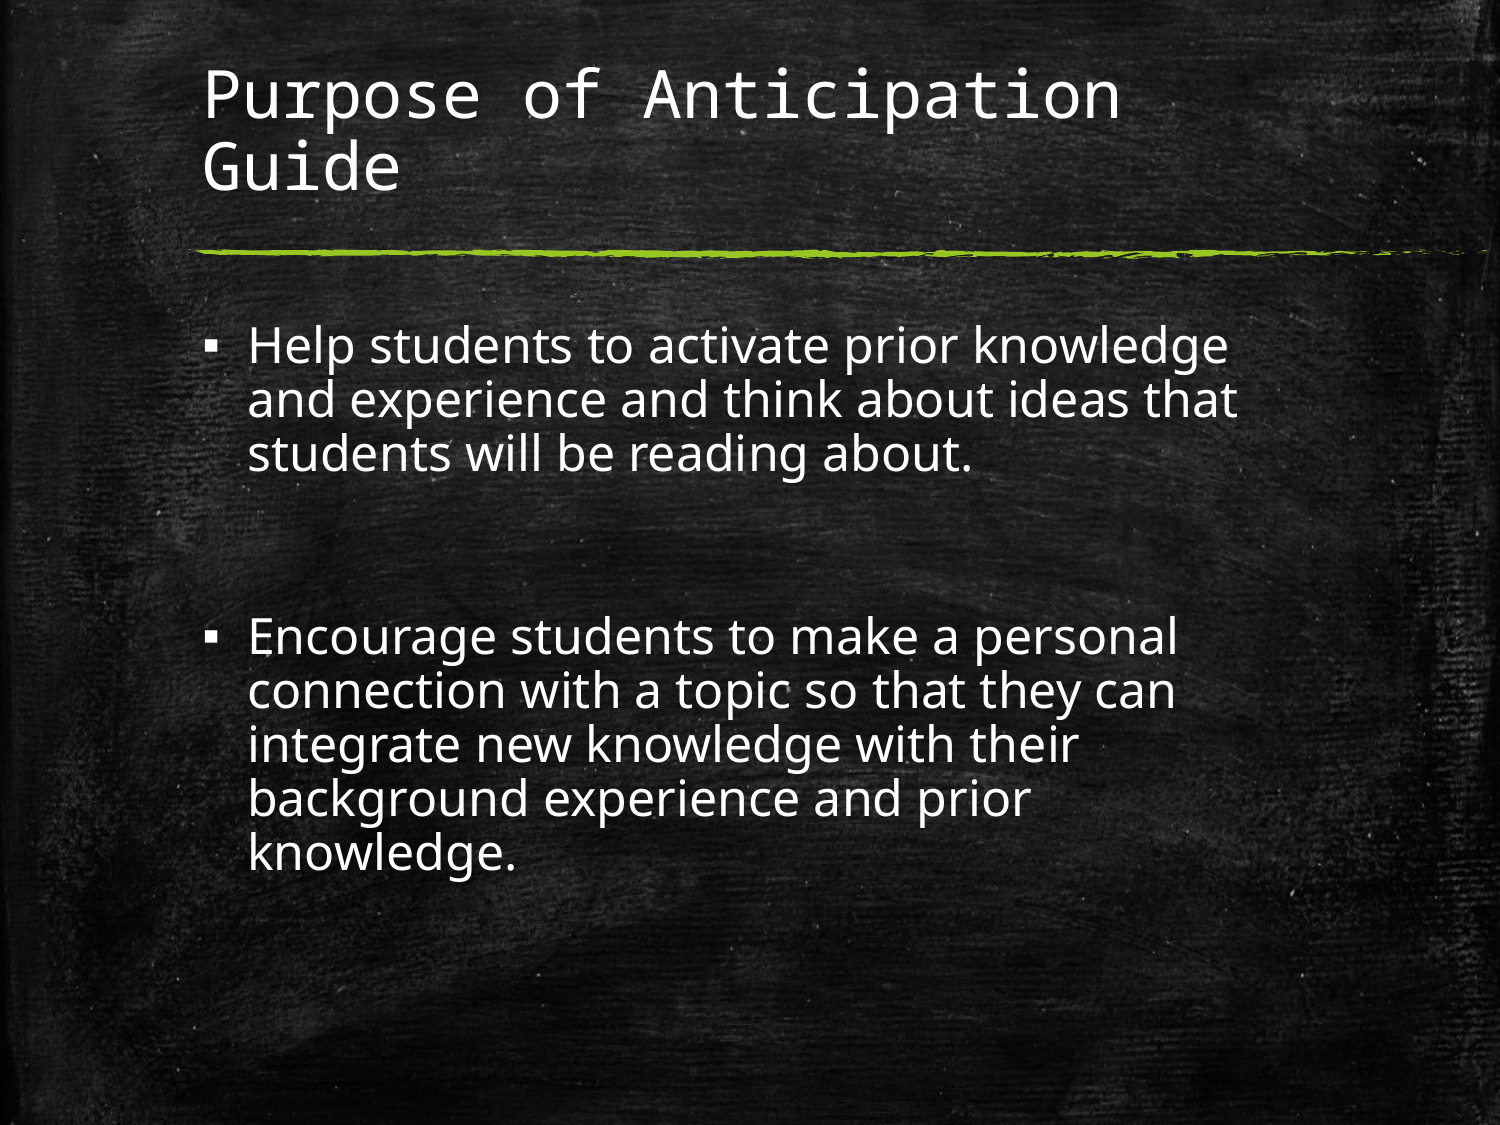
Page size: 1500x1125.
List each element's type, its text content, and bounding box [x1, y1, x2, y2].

title Purpose of Anticipation Guide [187, 45, 1313, 213]
list Help students to activate prior knowledge and experience and think about ideas that students will be reading about. Encourage students to make a personal connection with a topic so that they can integrate new knowledge with their background experience and prior knowledge. [187, 312, 1313, 1013]
